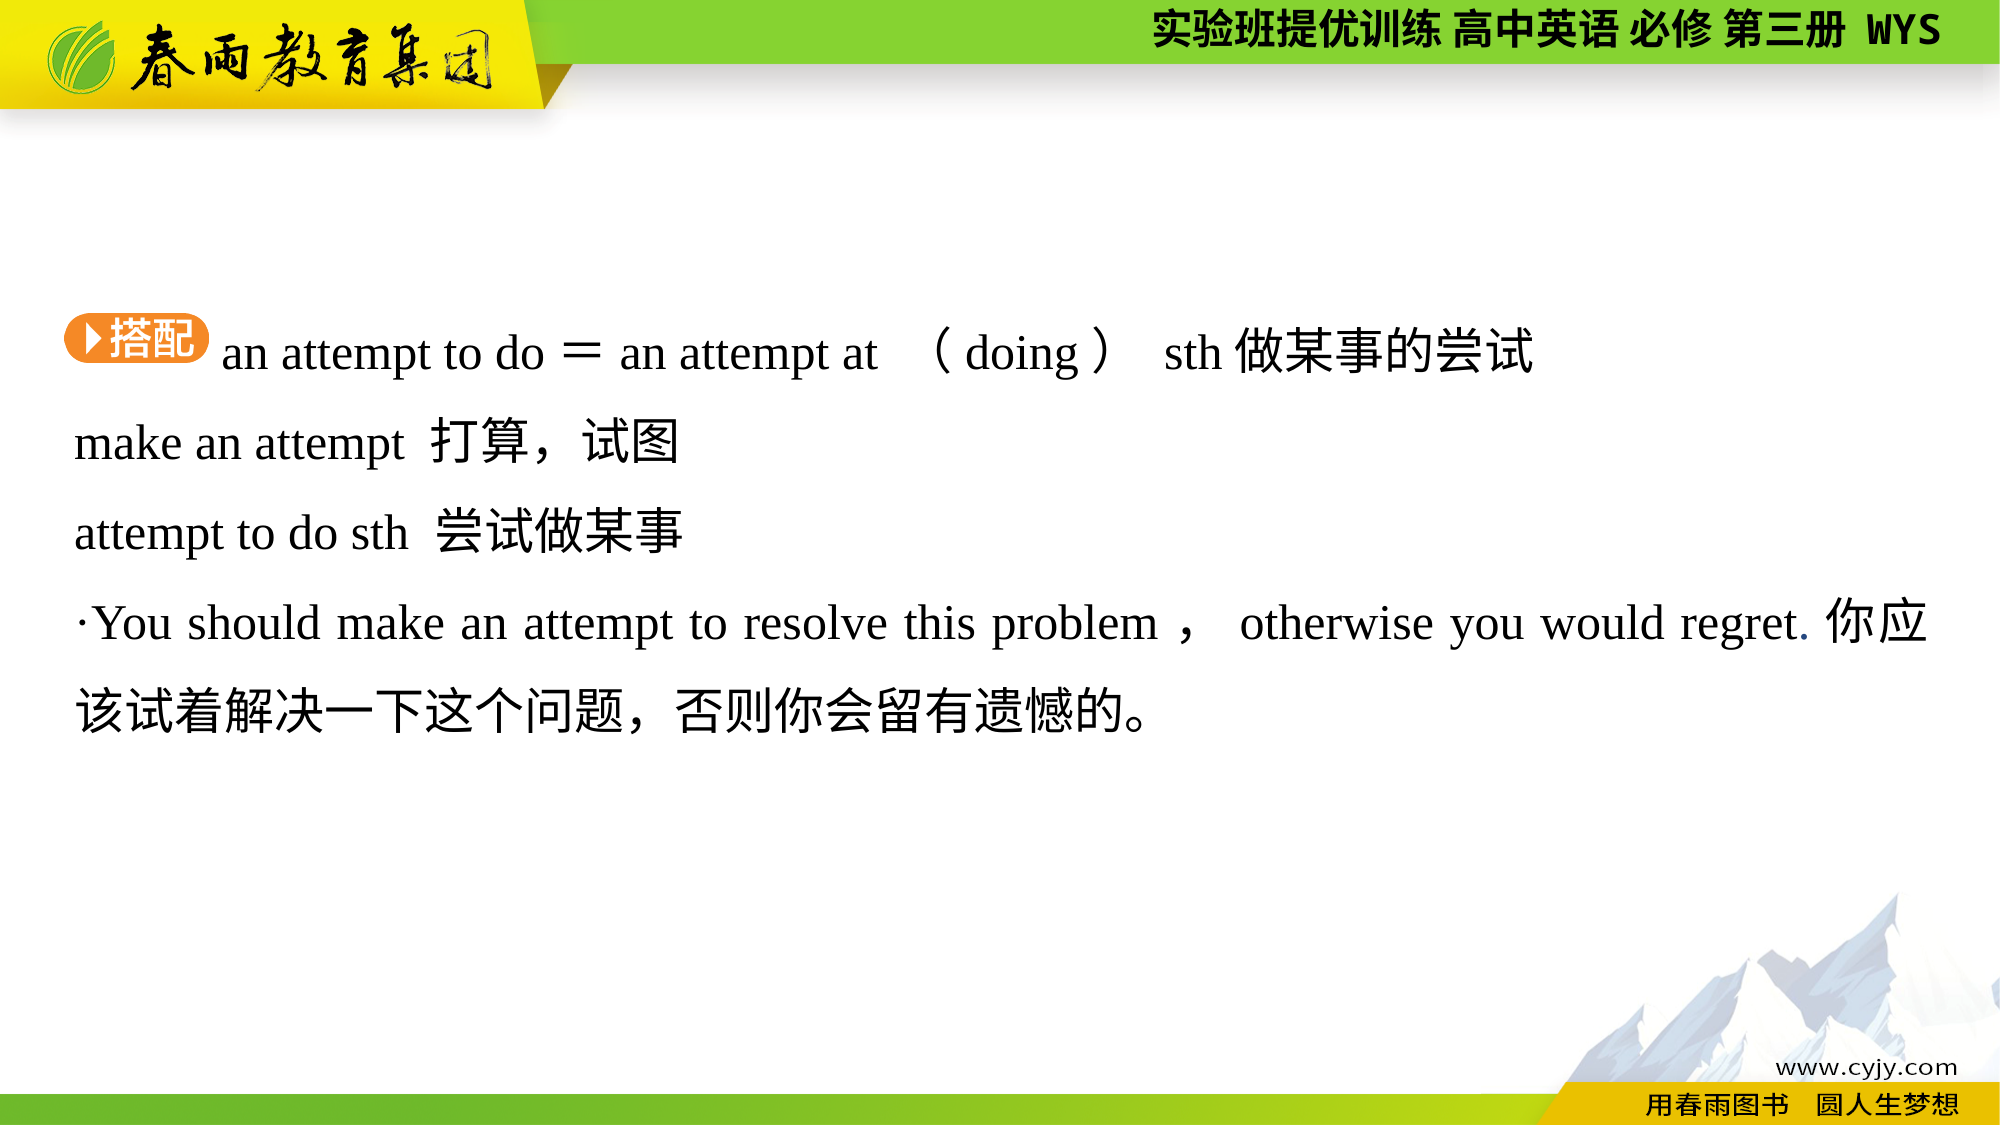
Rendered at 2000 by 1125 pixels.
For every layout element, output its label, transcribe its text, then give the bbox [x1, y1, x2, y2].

picture [0, 0, 2000, 1125]
list an attempt to do＝an attempt at （doing） sth做某事的尝试 make an attempt 打算，试图 attempt to do sth 尝试做某事 ·You should make an attempt to resolve this problem，otherwise you would regret.你应该试着解决一下这个问题，否则你会留有遗憾的。 [59, 281, 1944, 740]
